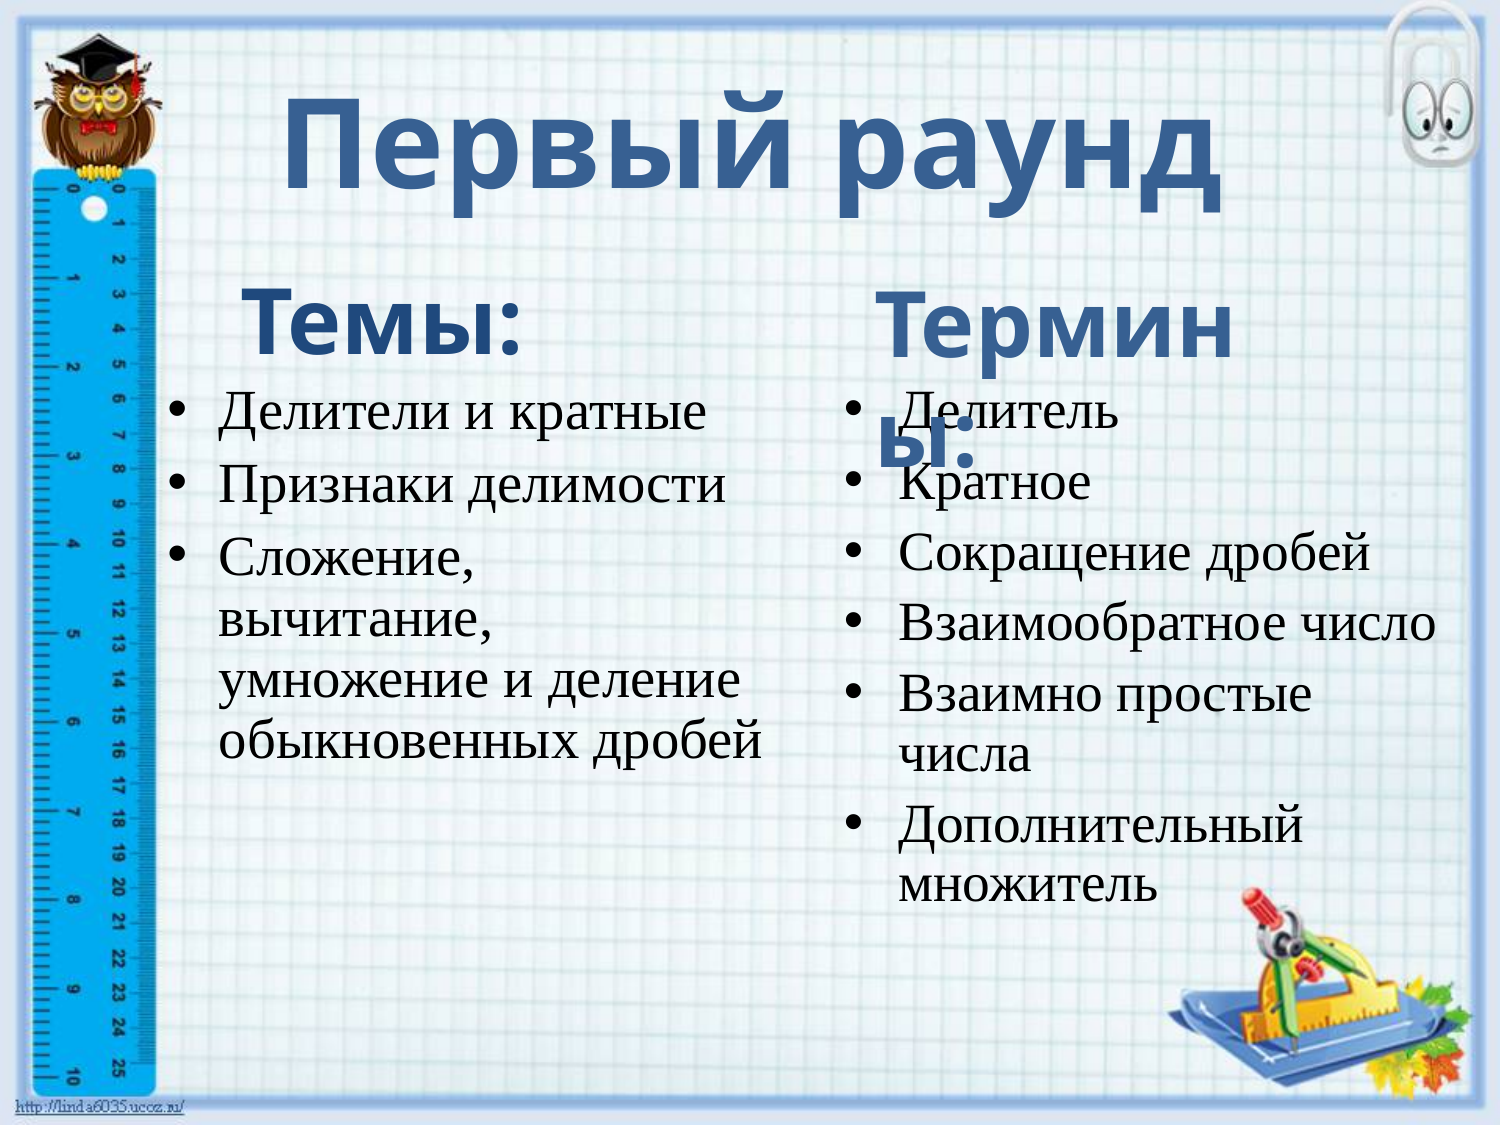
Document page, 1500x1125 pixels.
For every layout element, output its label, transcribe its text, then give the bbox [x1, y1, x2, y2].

text_box Делитель Кратное Сокращение дробей Взаимообратное число Взаимно простые числа Дополнительный множитель [828, 373, 1456, 939]
picture [0, 0, 1500, 1125]
text_box Делители и кратные Признаки делимости Сложение, вычитание, умножение и деление обыкновенных дробей [152, 373, 780, 939]
text_box Термины: [859, 258, 1273, 494]
title Первый раунд [75, 45, 1425, 233]
text_box Темы: [226, 255, 829, 380]
